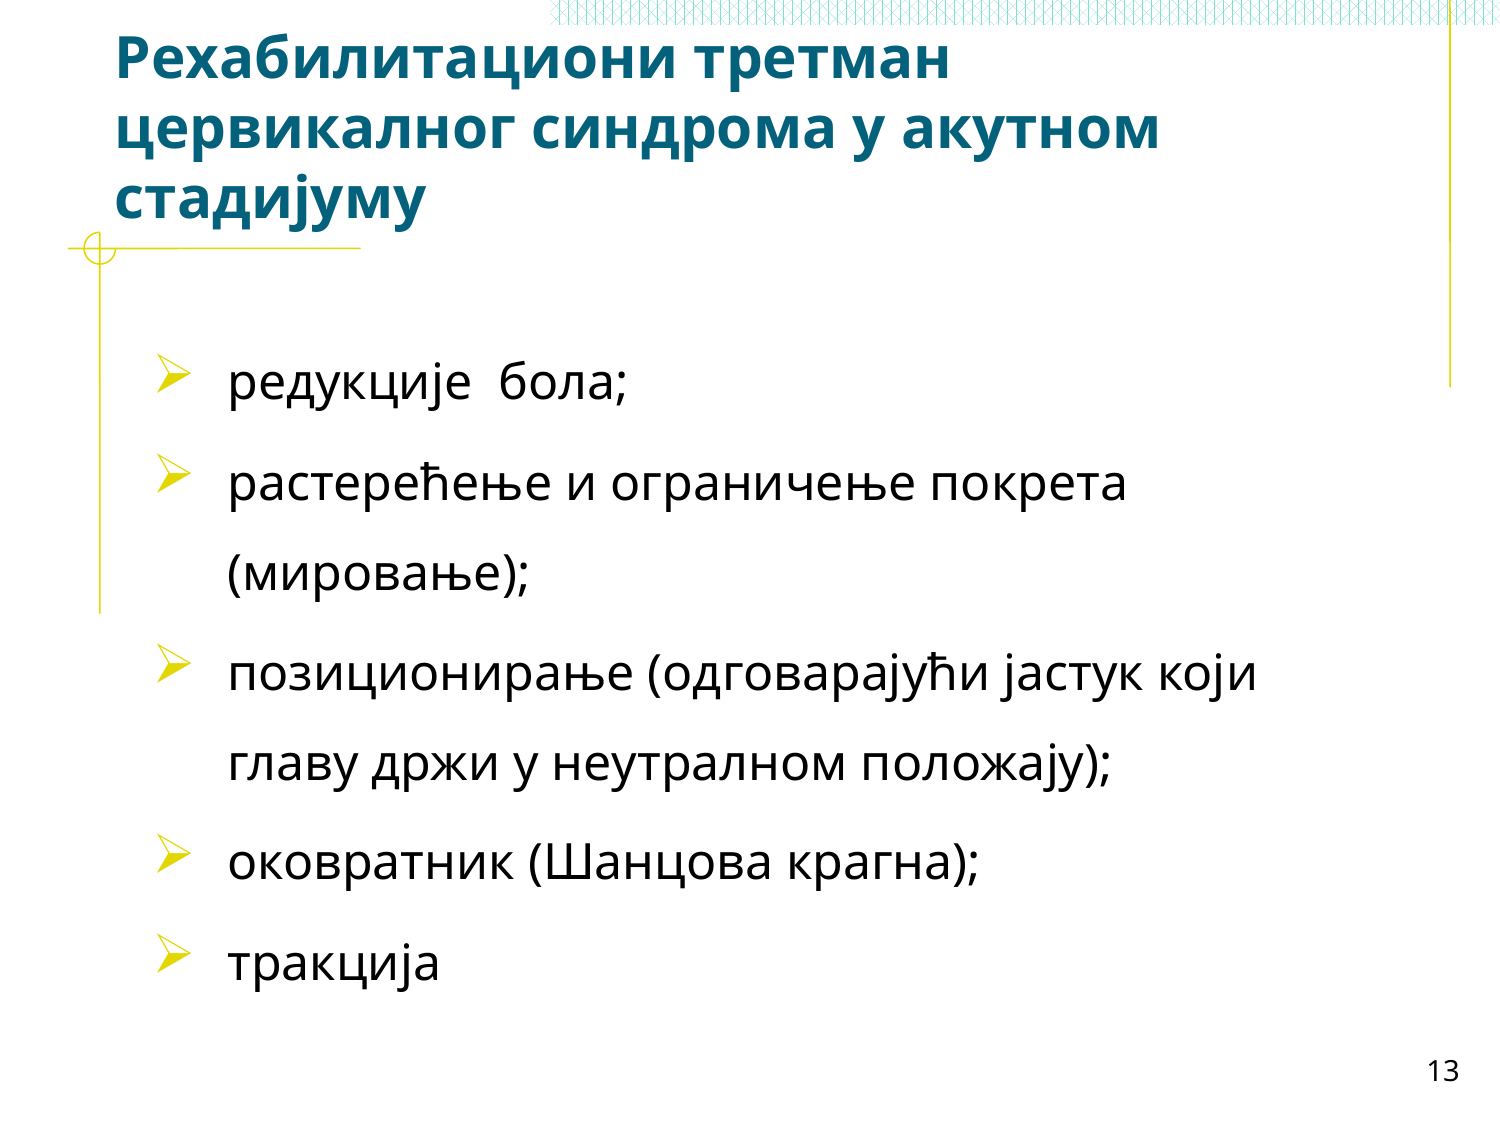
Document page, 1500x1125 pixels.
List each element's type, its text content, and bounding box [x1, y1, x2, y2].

list редукције бола; растерећење и ограничење покрета (мировање); позиционирање (одговарајући јастук који главу држи у неутралном положају); оковратник (Шанцова крагна); тракција [137, 312, 1413, 988]
title Рехабилитациони третман цервикалног синдрома у акутном стадијуму [99, 49, 1376, 238]
slide_number 13 [1162, 1025, 1475, 1100]
